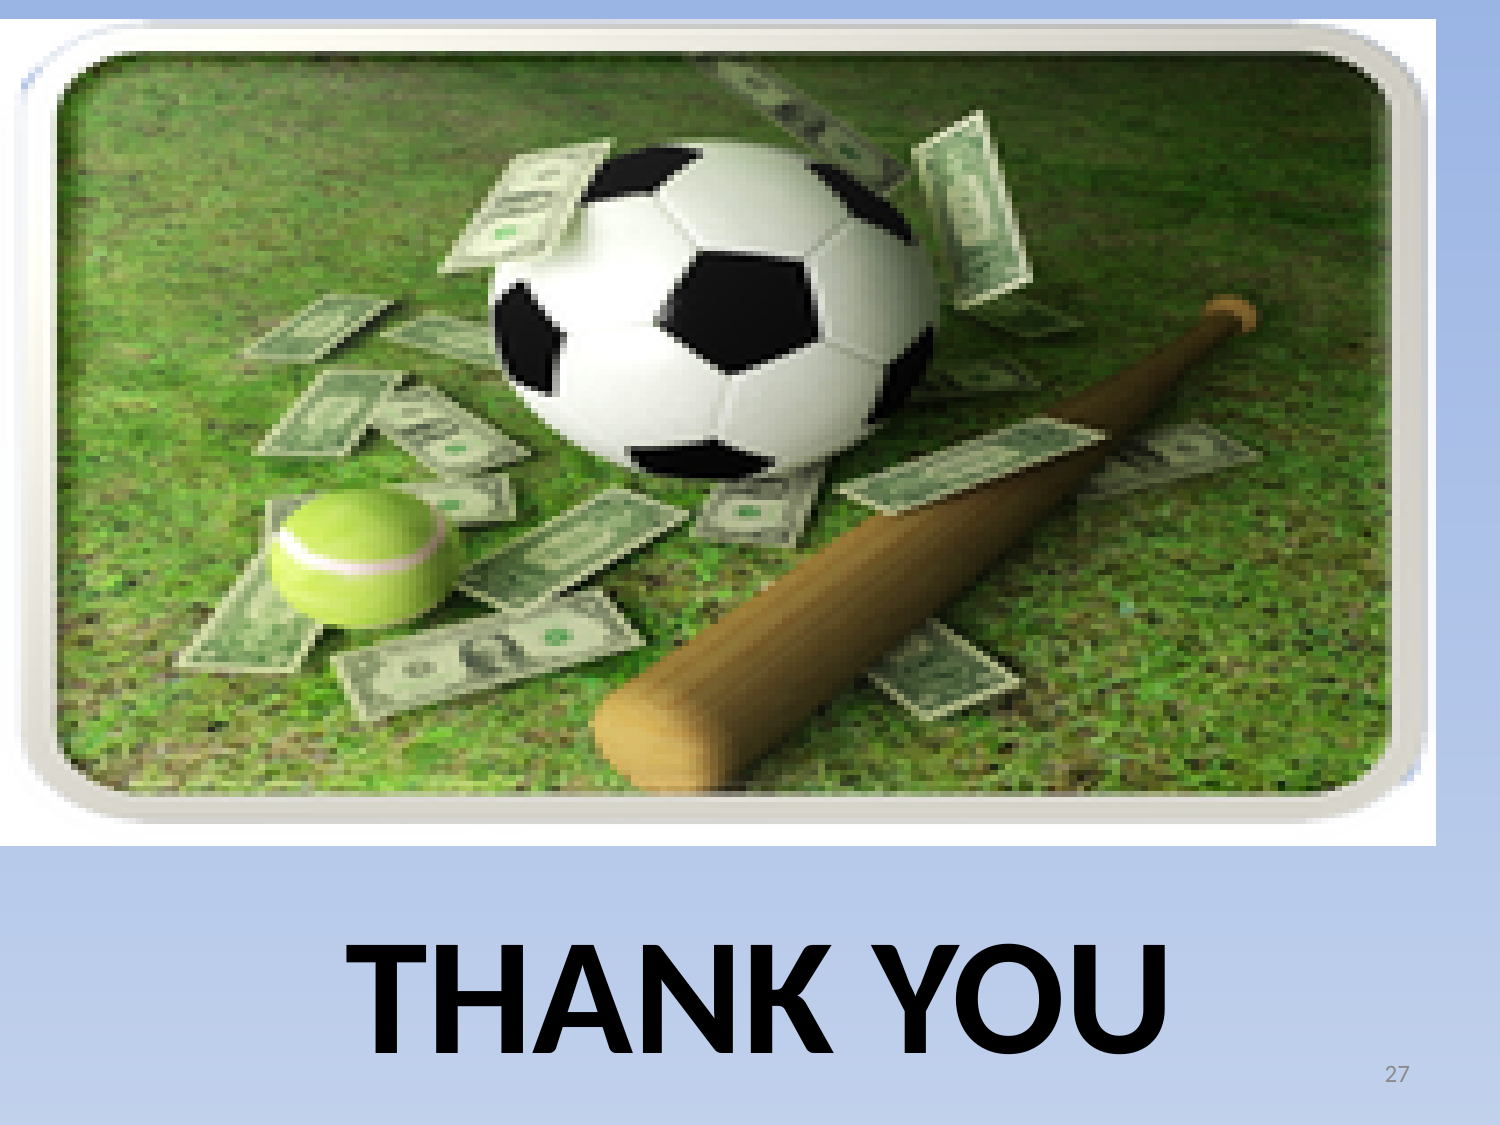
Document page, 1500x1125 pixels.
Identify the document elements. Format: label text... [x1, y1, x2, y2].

title THANK YOU [85, 893, 1436, 1081]
picture [0, 18, 1436, 847]
slide_number 27 [1074, 1042, 1425, 1103]
